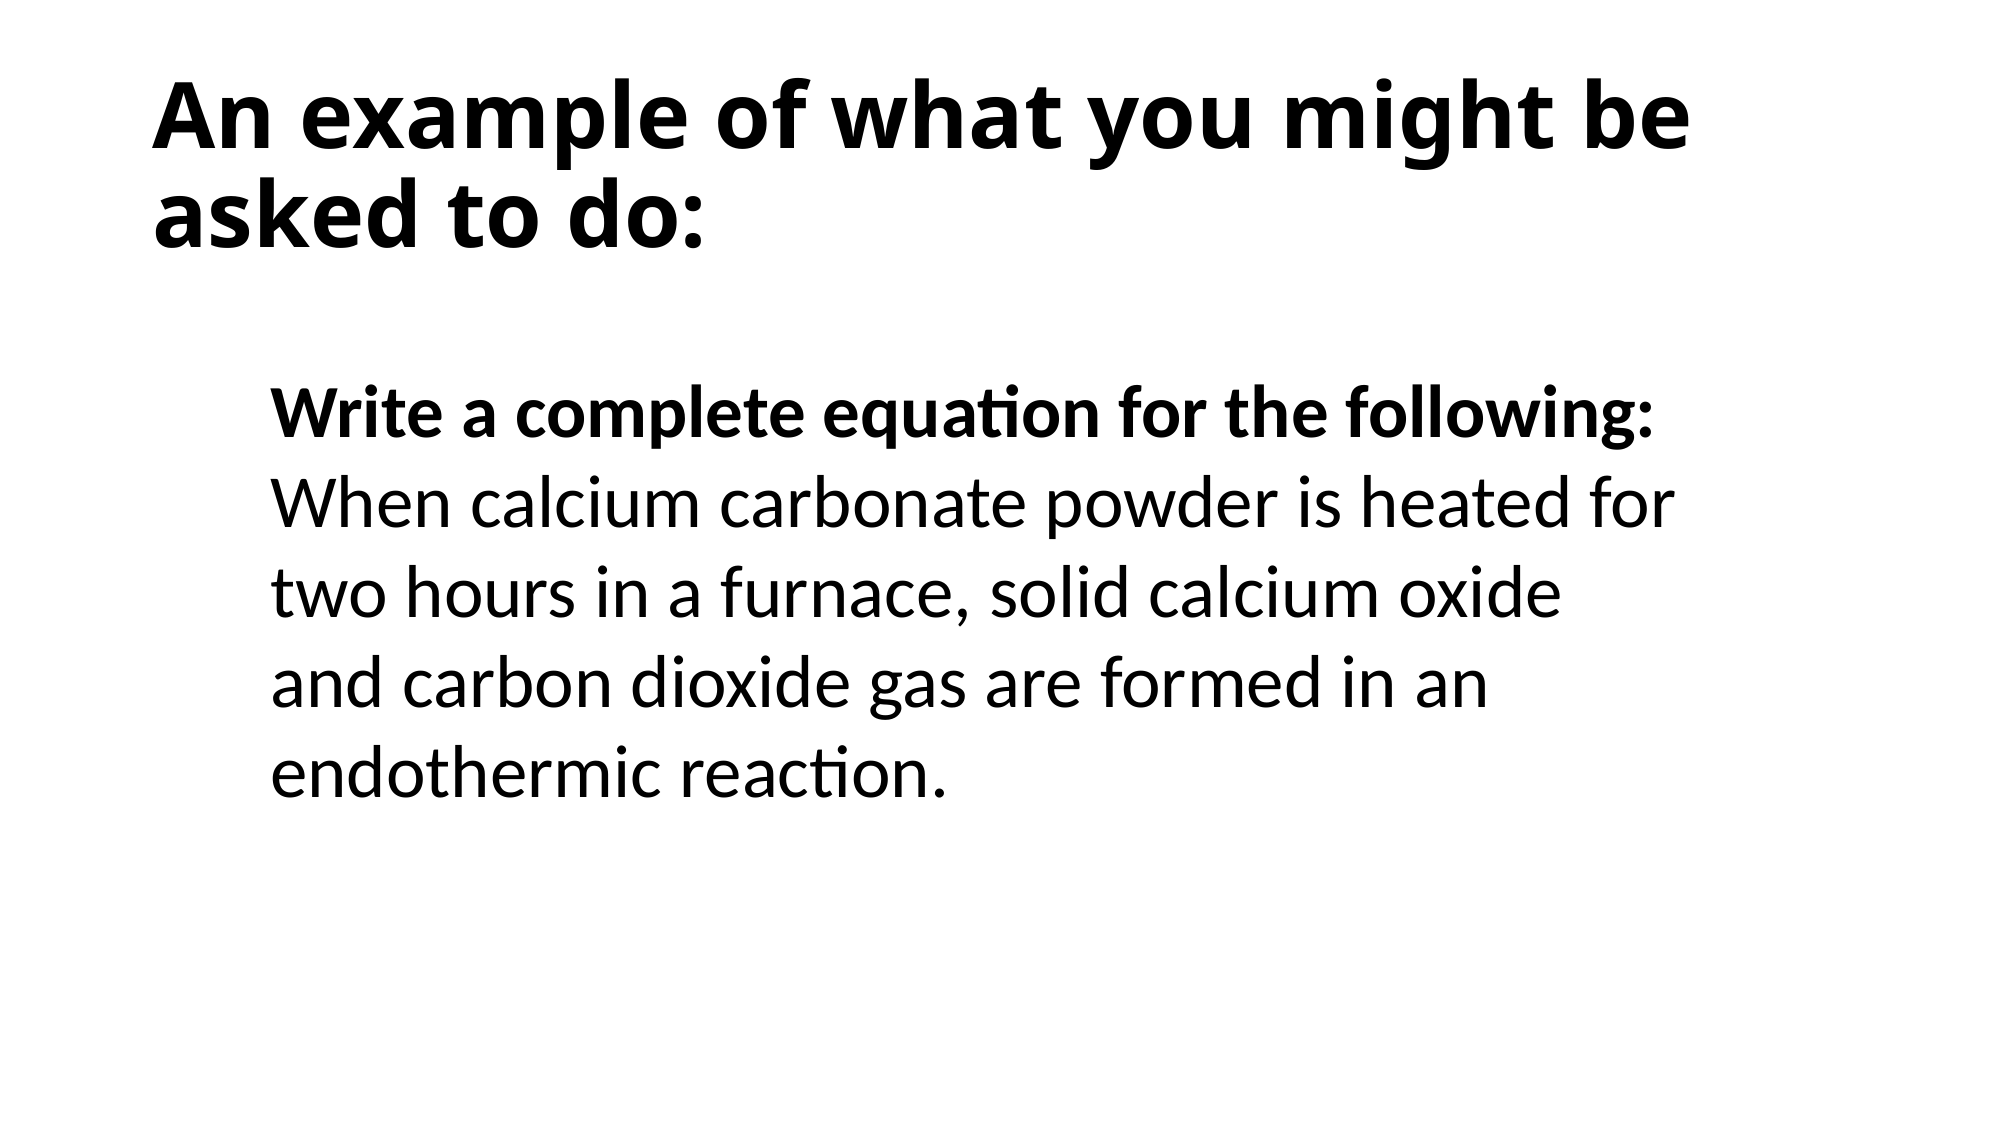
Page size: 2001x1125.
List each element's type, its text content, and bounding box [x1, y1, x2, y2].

text_box Write a complete equation for the following: When calcium carbonate powder is heated for two hours in a furnace, solid calcium oxide and carbon dioxide gas are formed in an endothermic reaction. [255, 355, 1709, 820]
title An example of what you might be asked to do: [137, 59, 1863, 278]
